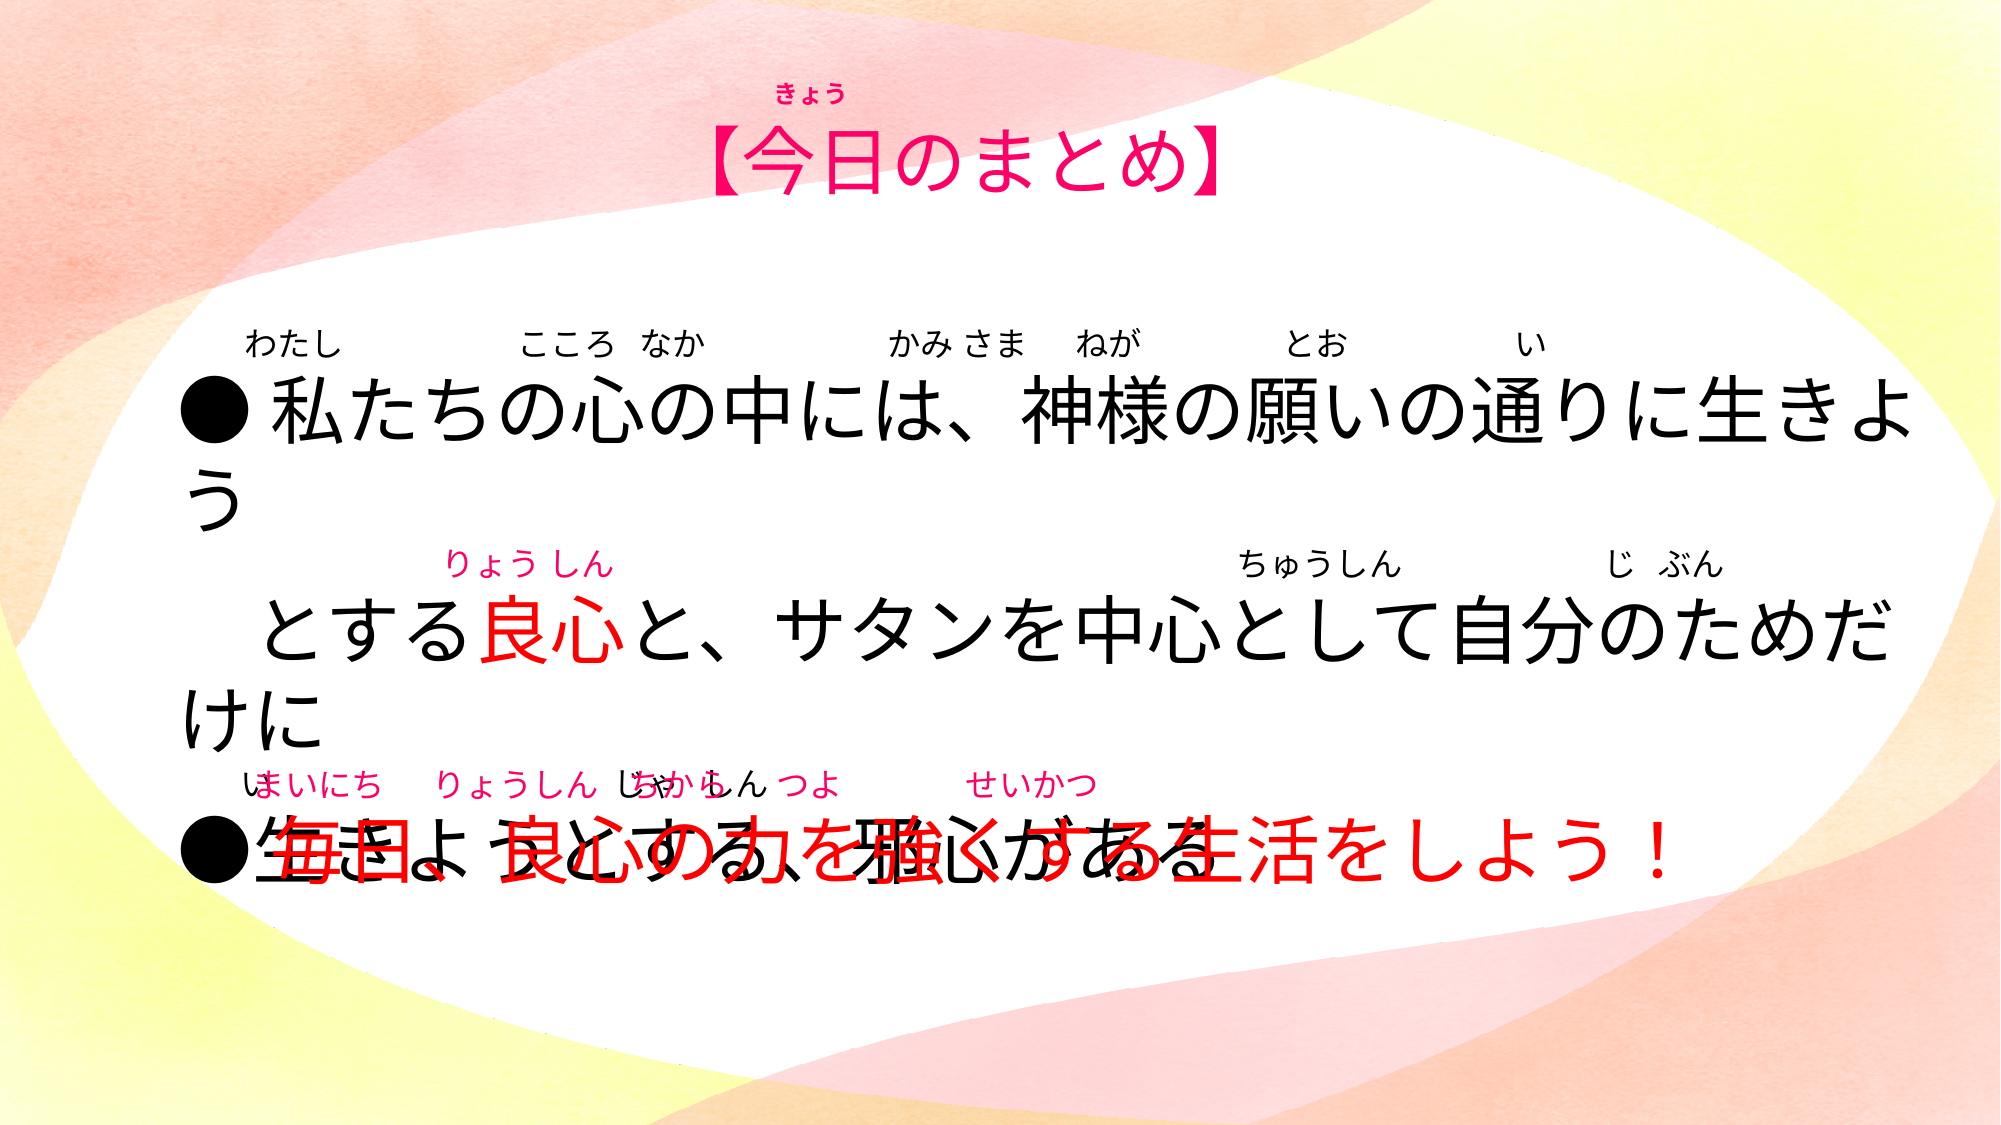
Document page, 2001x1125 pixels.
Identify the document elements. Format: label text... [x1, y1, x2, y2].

text_box まいにち りょうしん ちから つよ せいかつ ●毎日、良心の力を強くする生活をしよう！ [163, 756, 1960, 902]
picture [0, 0, 2001, 1125]
text_box わたし こころ なか かみ さま ねが とお い ●私たちの心の中には、神様の願いの通りに生きよう りょう しん ちゅうしん じ ぶん とする良心と、サタンを中心として自分のためだけに い じゃ しん 生きようとする、邪心がある [163, 315, 1960, 756]
text_box 【今日のまとめ】 [651, 116, 1386, 217]
text_box きょう [758, 71, 1117, 117]
